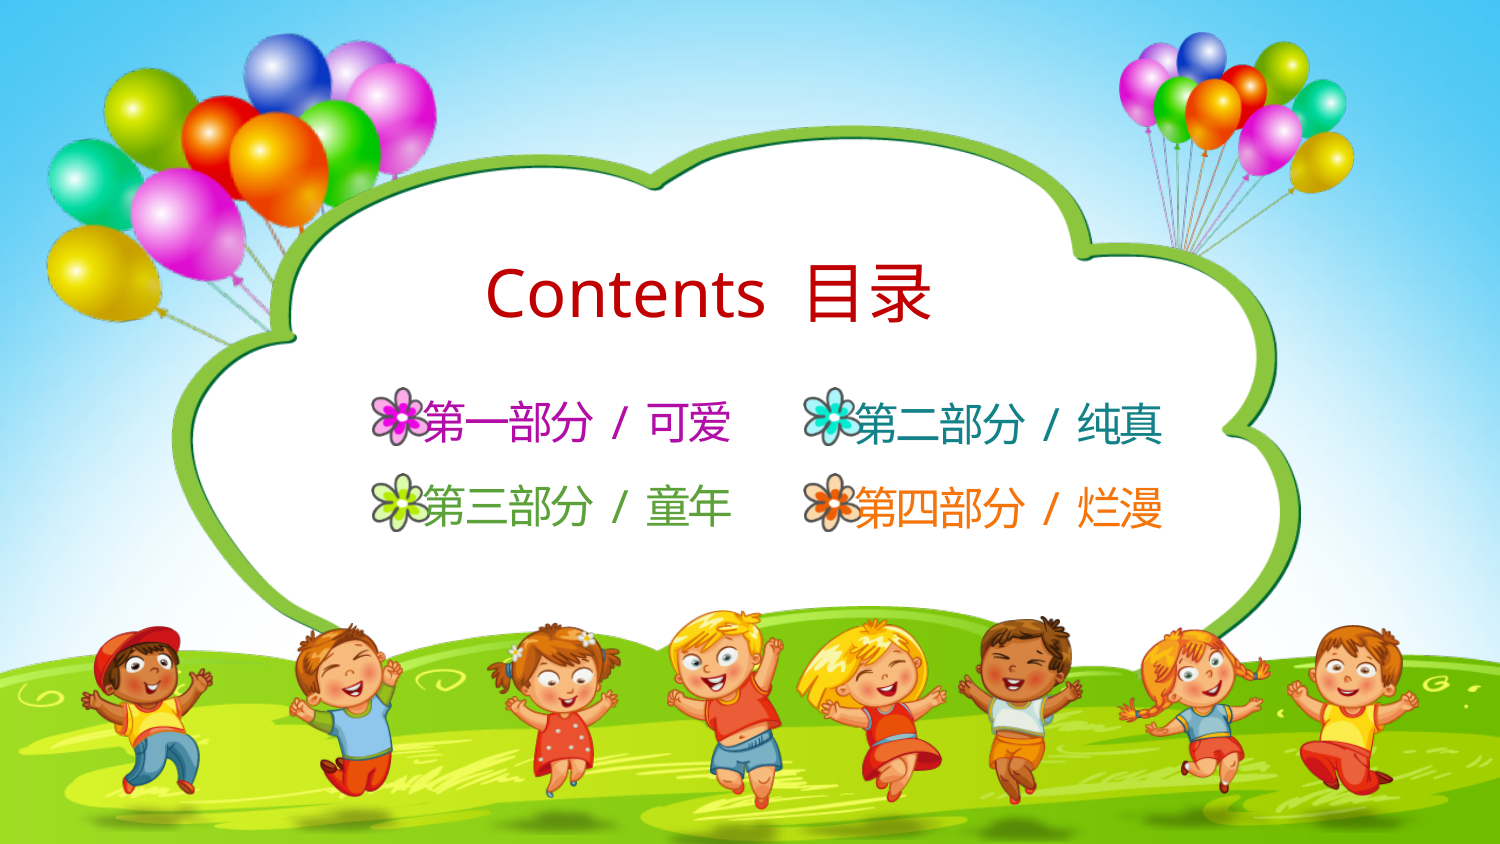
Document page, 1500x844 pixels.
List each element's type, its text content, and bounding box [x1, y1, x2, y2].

text_box Contents 目录 [469, 243, 950, 338]
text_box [371, 470, 731, 542]
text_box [802, 387, 1162, 459]
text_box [802, 471, 1162, 543]
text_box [371, 386, 731, 458]
picture [0, 0, 1500, 844]
